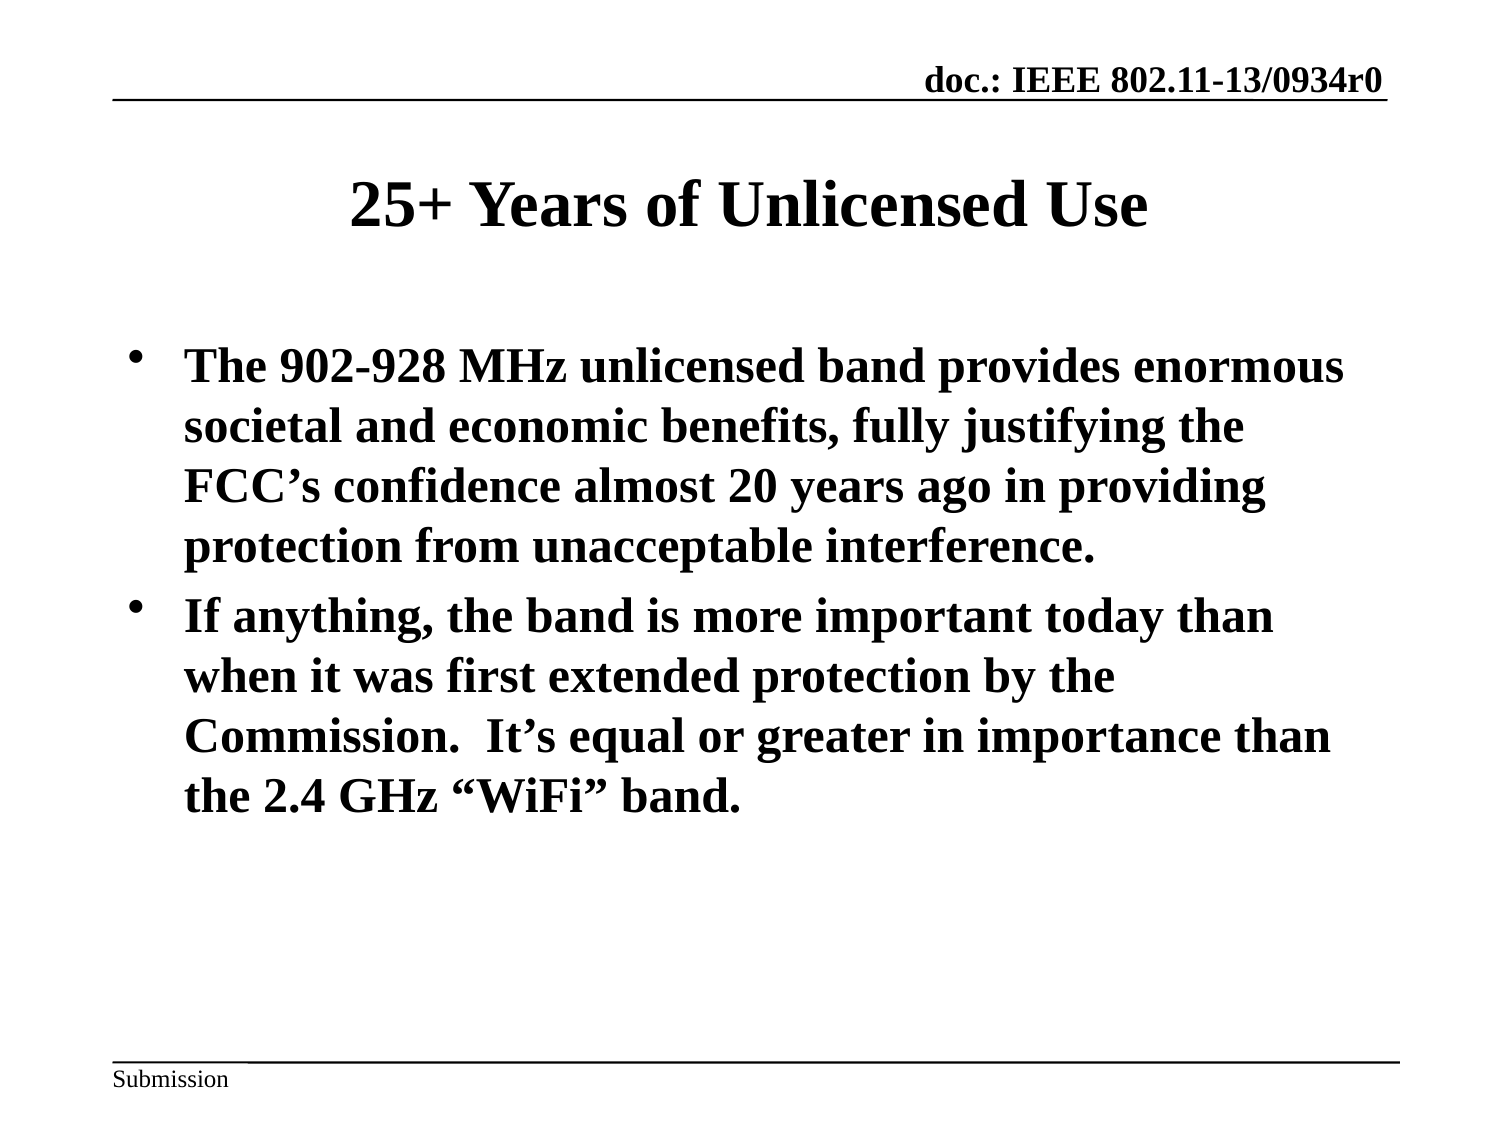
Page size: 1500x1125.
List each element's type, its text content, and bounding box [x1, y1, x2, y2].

list The 902-928 MHz unlicensed band provides enormous societal and economic benefits, fully justifying the FCC’s confidence almost 20 years ago in providing protection from unacceptable interference. If anything, the band is more important today than when it was first extended protection by the Commission. It’s equal or greater in importance than the 2.4 GHz “WiFi” band. [112, 324, 1388, 1000]
title 25+ Years of Unlicensed Use [112, 112, 1388, 288]
